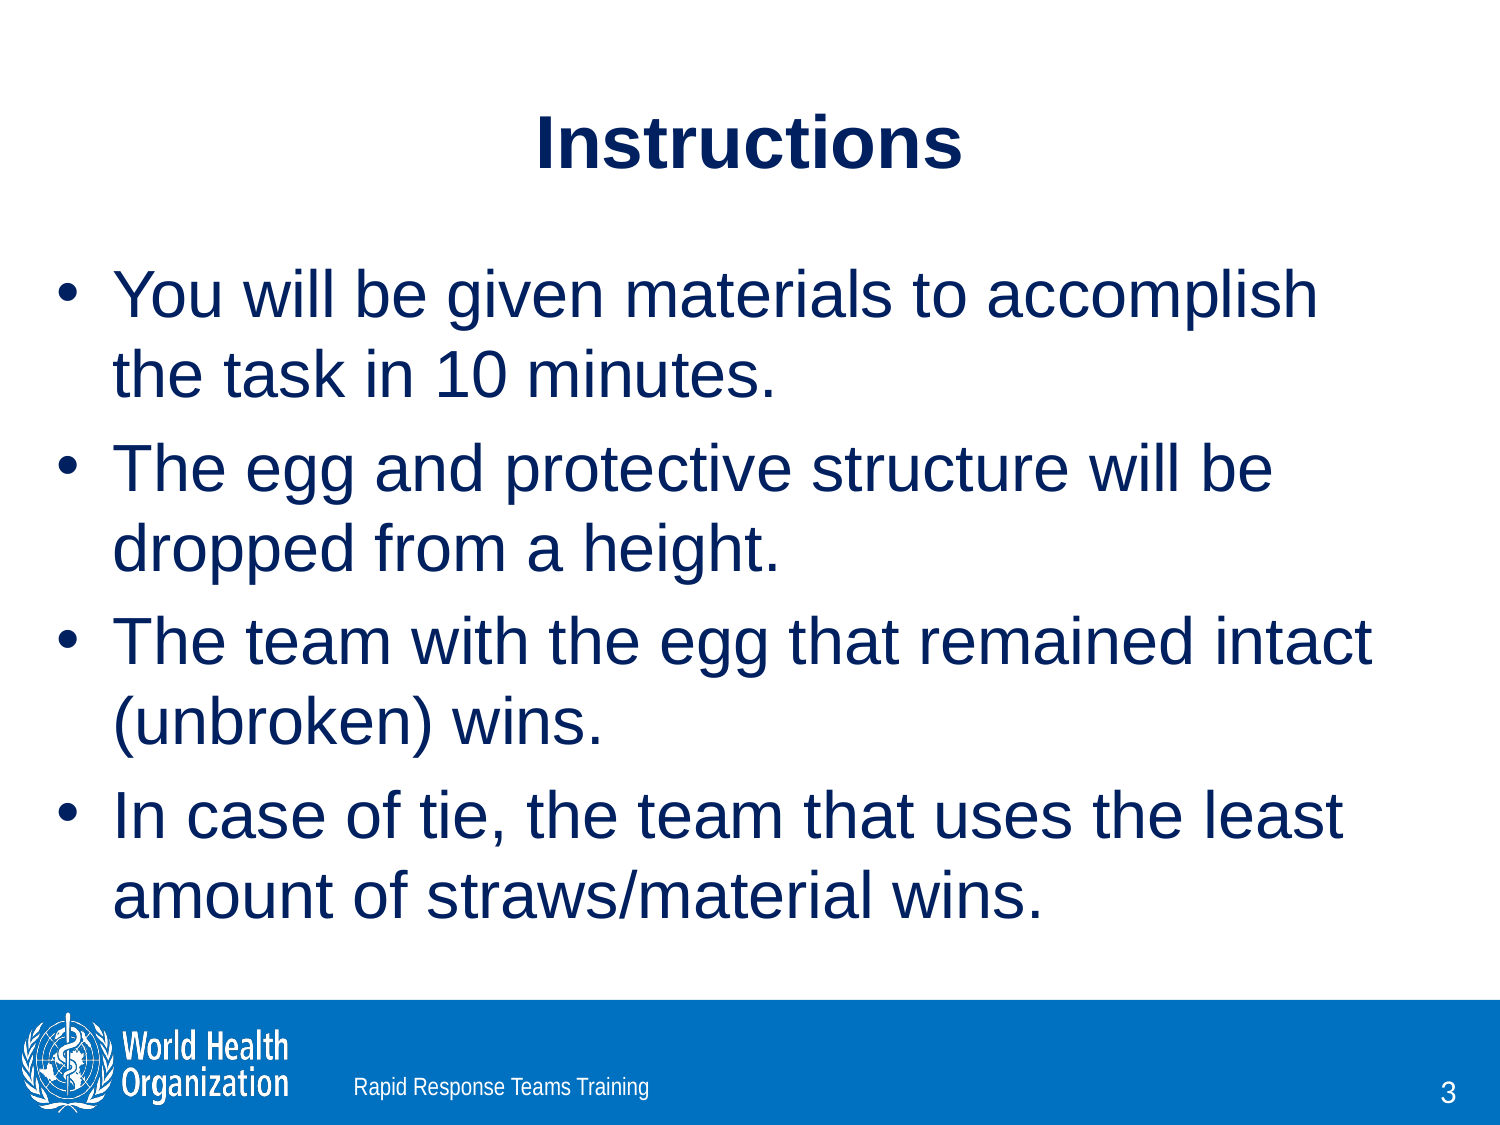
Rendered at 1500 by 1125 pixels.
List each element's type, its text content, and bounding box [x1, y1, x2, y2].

list You will be given materials to accomplish the task in 10 minutes. The egg and protective structure will be dropped from a height. The team with the egg that remained intact (unbroken) wins. In case of tie, the team that uses the least amount of straws/material wins. [41, 243, 1392, 986]
title Instructions [75, 45, 1425, 233]
picture [21, 1012, 288, 1113]
